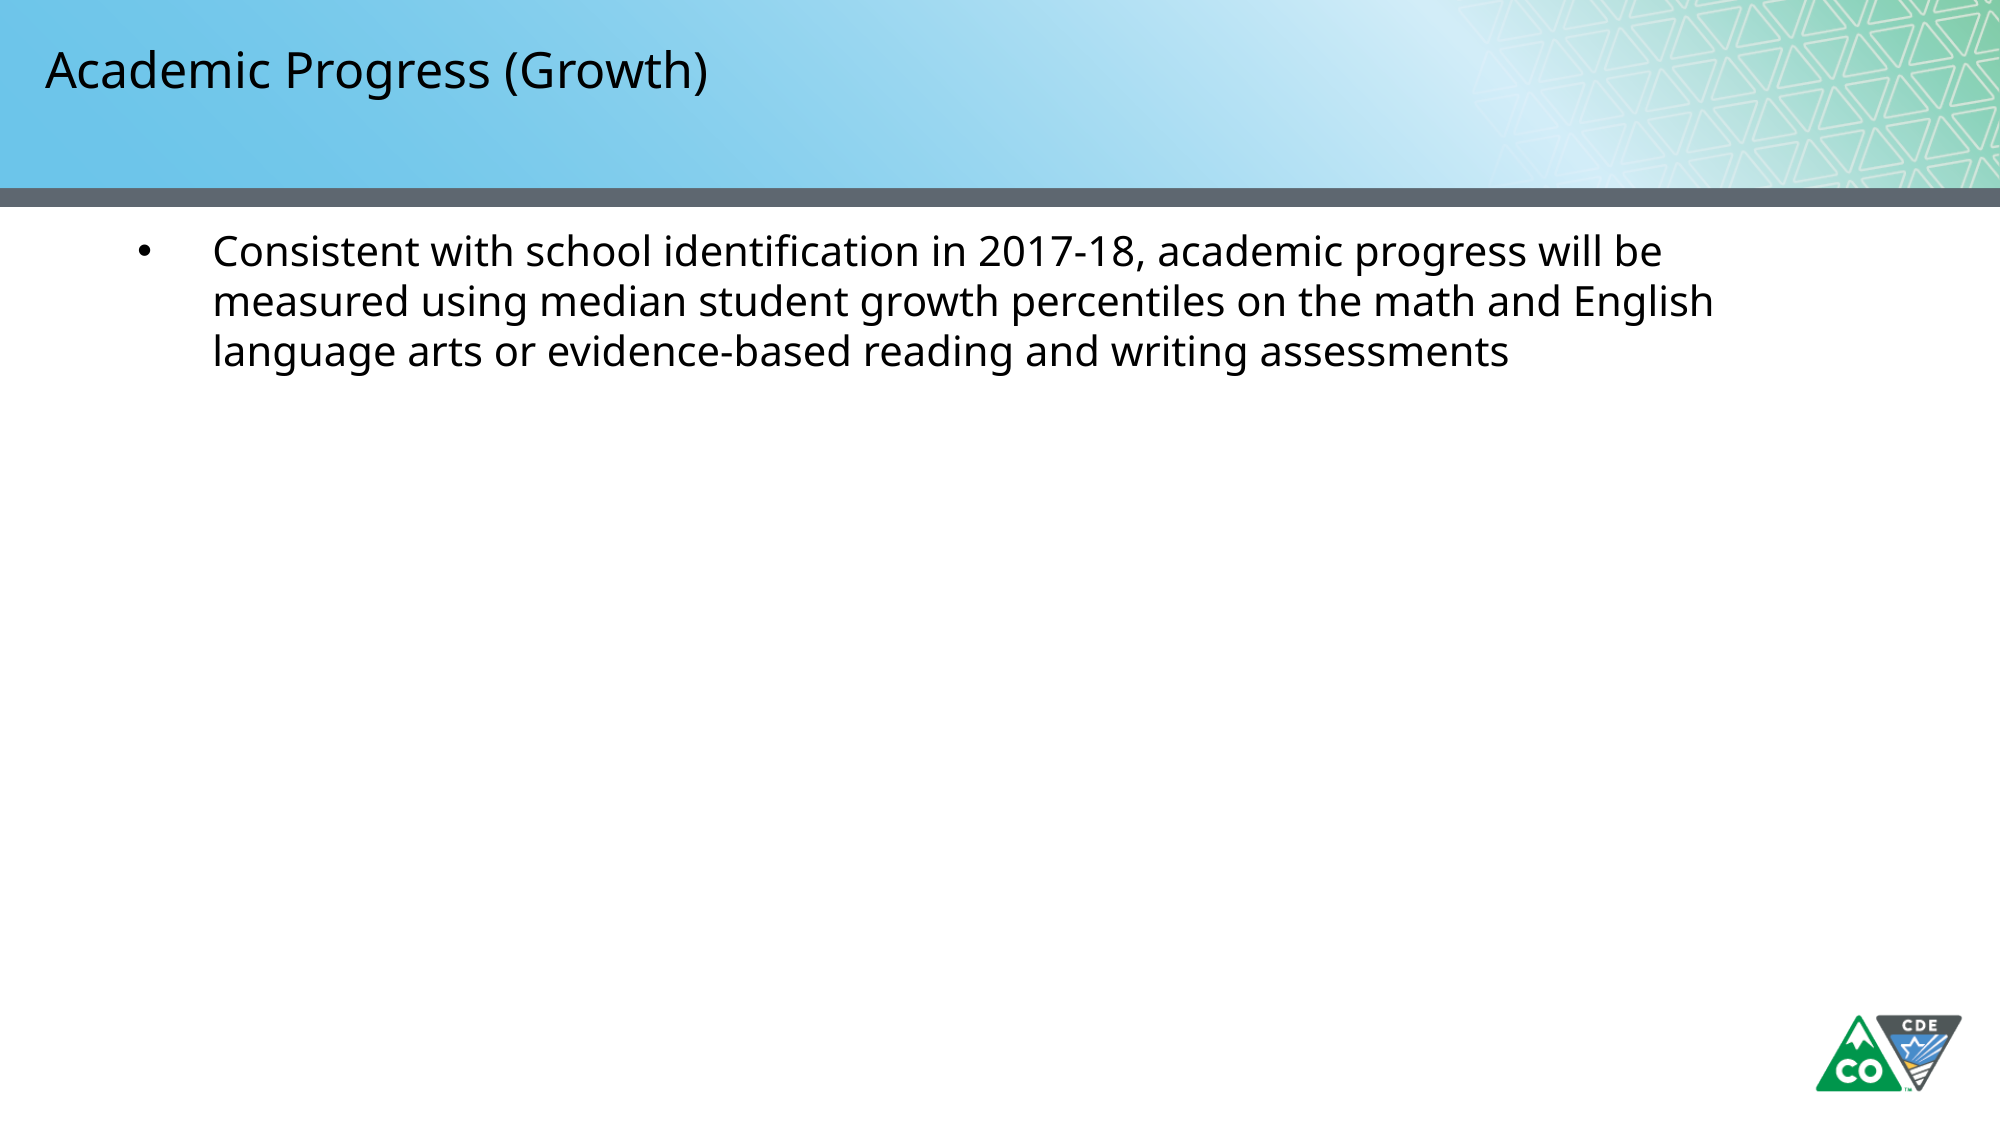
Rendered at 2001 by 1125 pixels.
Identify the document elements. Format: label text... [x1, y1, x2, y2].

picture [0, 0, 2000, 207]
title Academic Progress (Growth) [45, 45, 1000, 162]
picture [1803, 1006, 1972, 1099]
list Consistent with school identification in 2017-18, academic progress will be measured using median student growth percentiles on the math and English language arts or evidence-based reading and writing assessments [137, 225, 1836, 1003]
